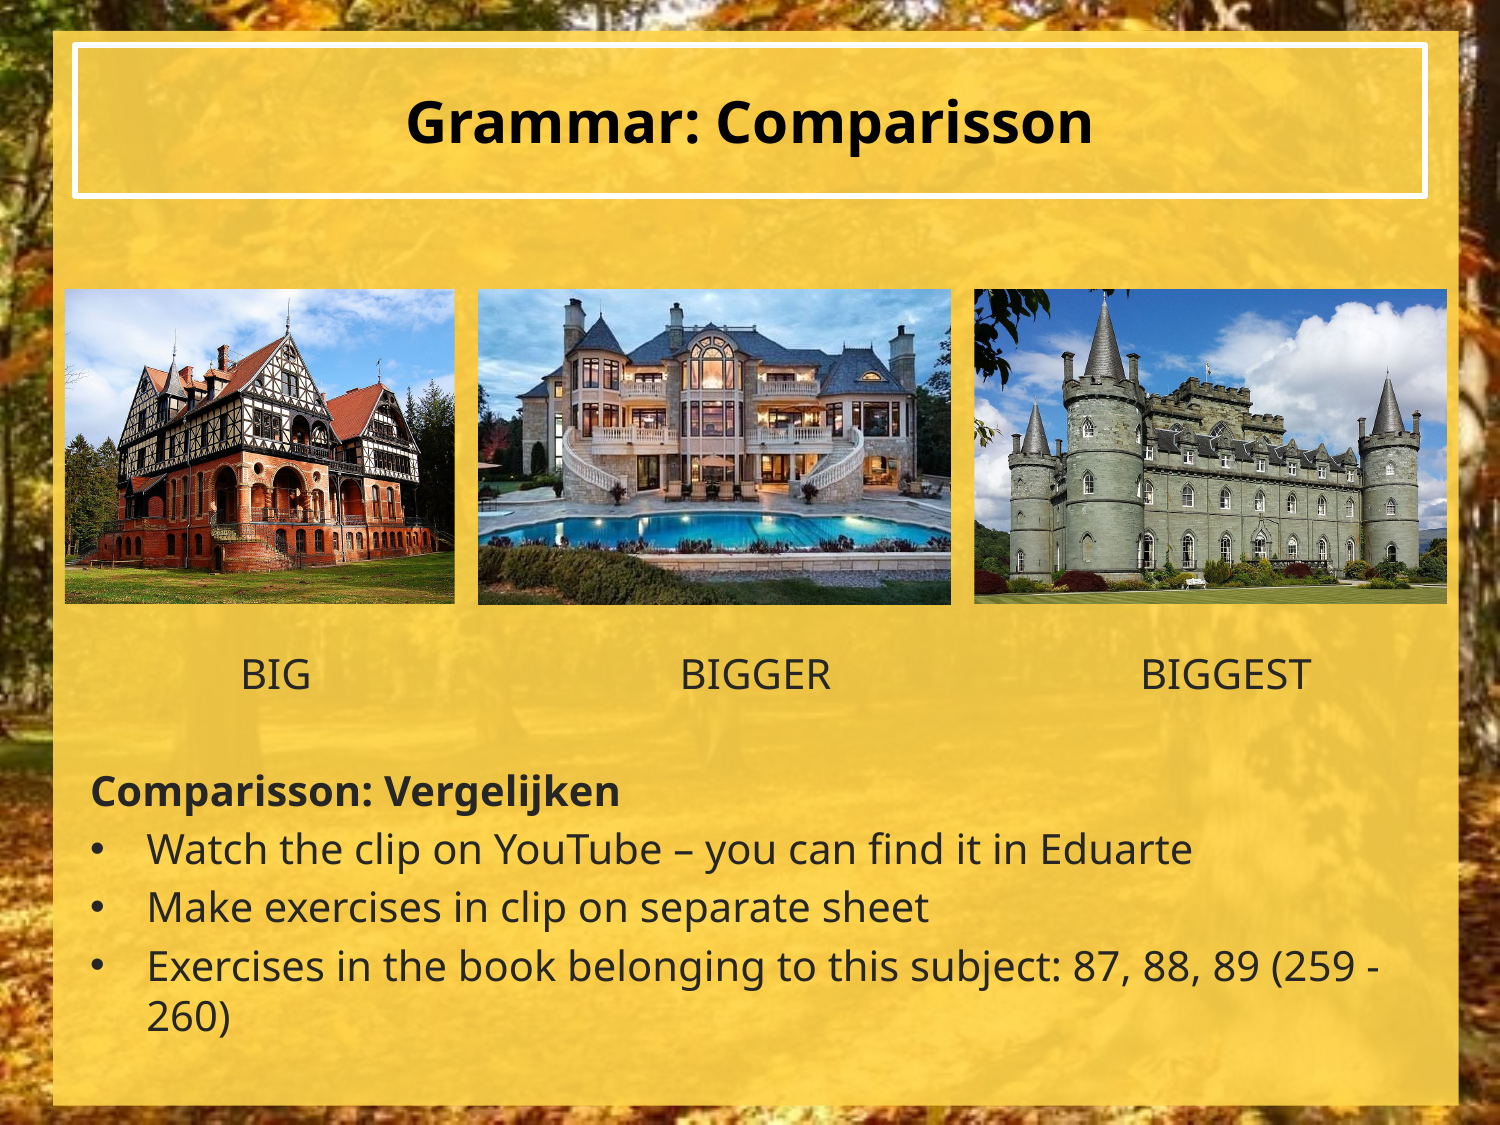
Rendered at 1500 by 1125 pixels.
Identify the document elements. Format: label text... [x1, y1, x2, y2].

title Grammar: Comparisson [72, 42, 1428, 199]
list BIG BIGGER BIGGEST Comparisson: Vergelijken Watch the clip on YouTube – you can find it in Eduarte Make exercises in clip on separate sheet Exercises in the book belonging to this subject: 87, 88, 89 (259 -260) [75, 231, 1425, 1071]
picture [0, 0, 1500, 1125]
